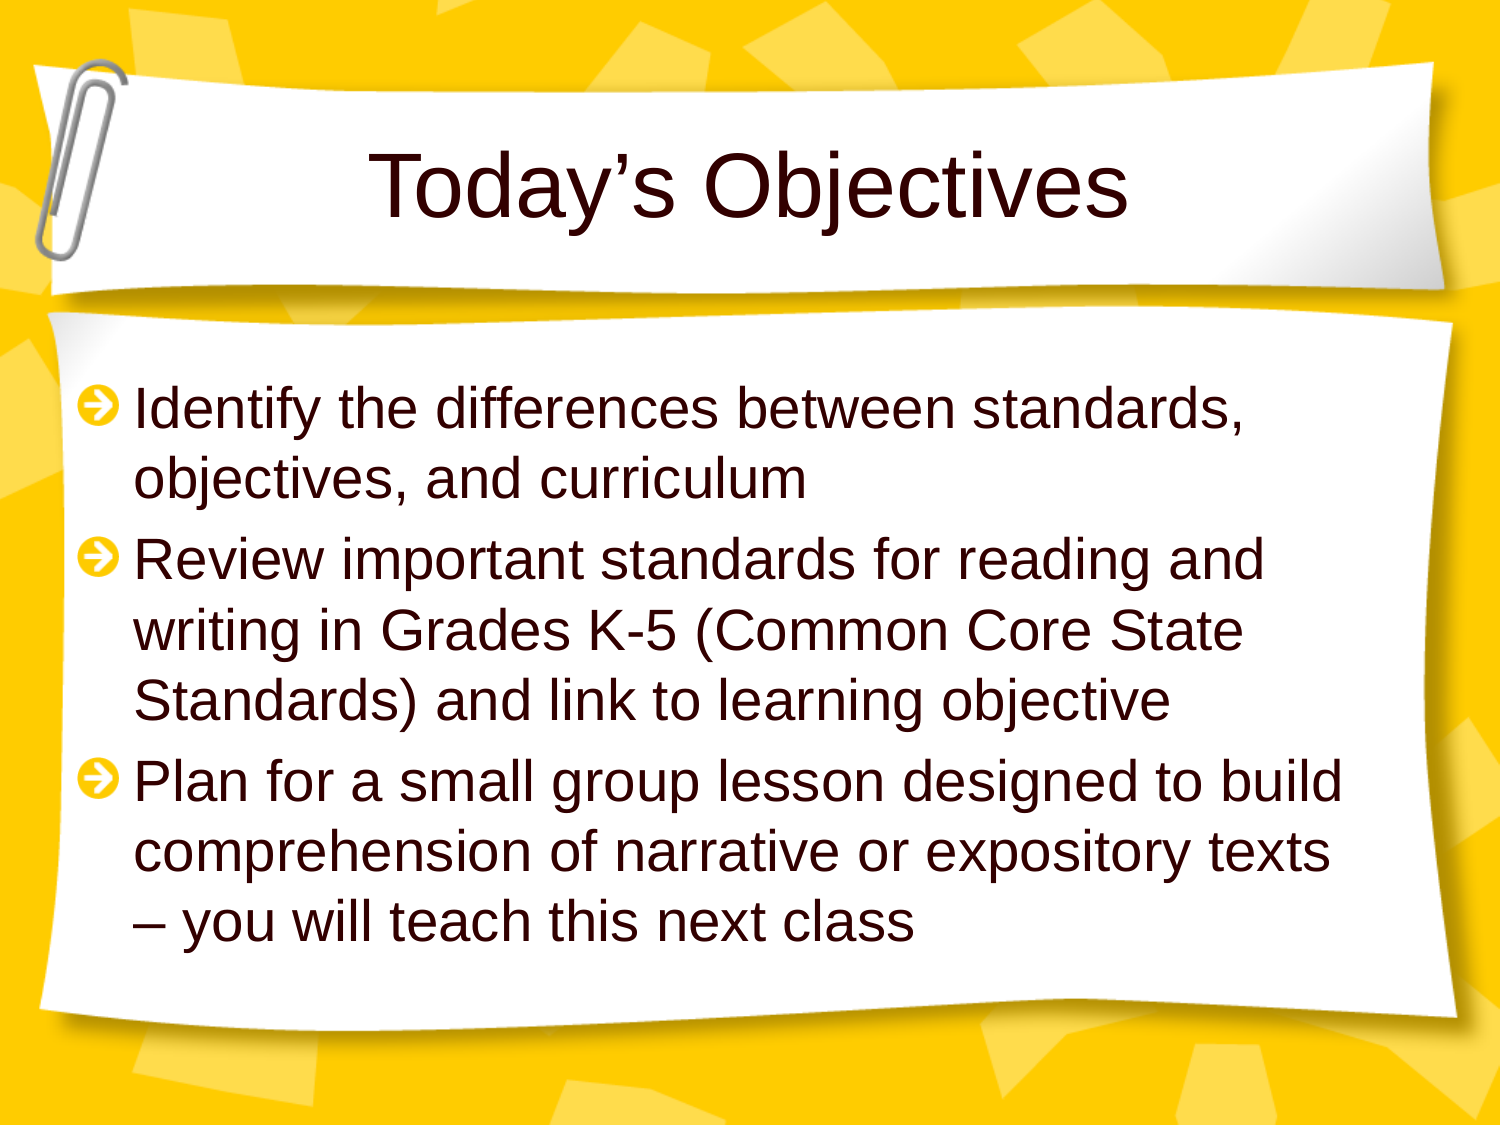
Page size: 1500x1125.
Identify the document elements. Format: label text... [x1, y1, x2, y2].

title Today’s Objectives [112, 87, 1388, 276]
picture [0, 0, 1500, 1125]
list Identify the differences between standards, objectives, and curriculum Review important standards for reading and writing in Grades K-5 (Common Core State Standards) and link to learning objective Plan for a small group lesson designed to build comprehension of narrative or expository texts – you will teach this next class [62, 362, 1376, 1038]
